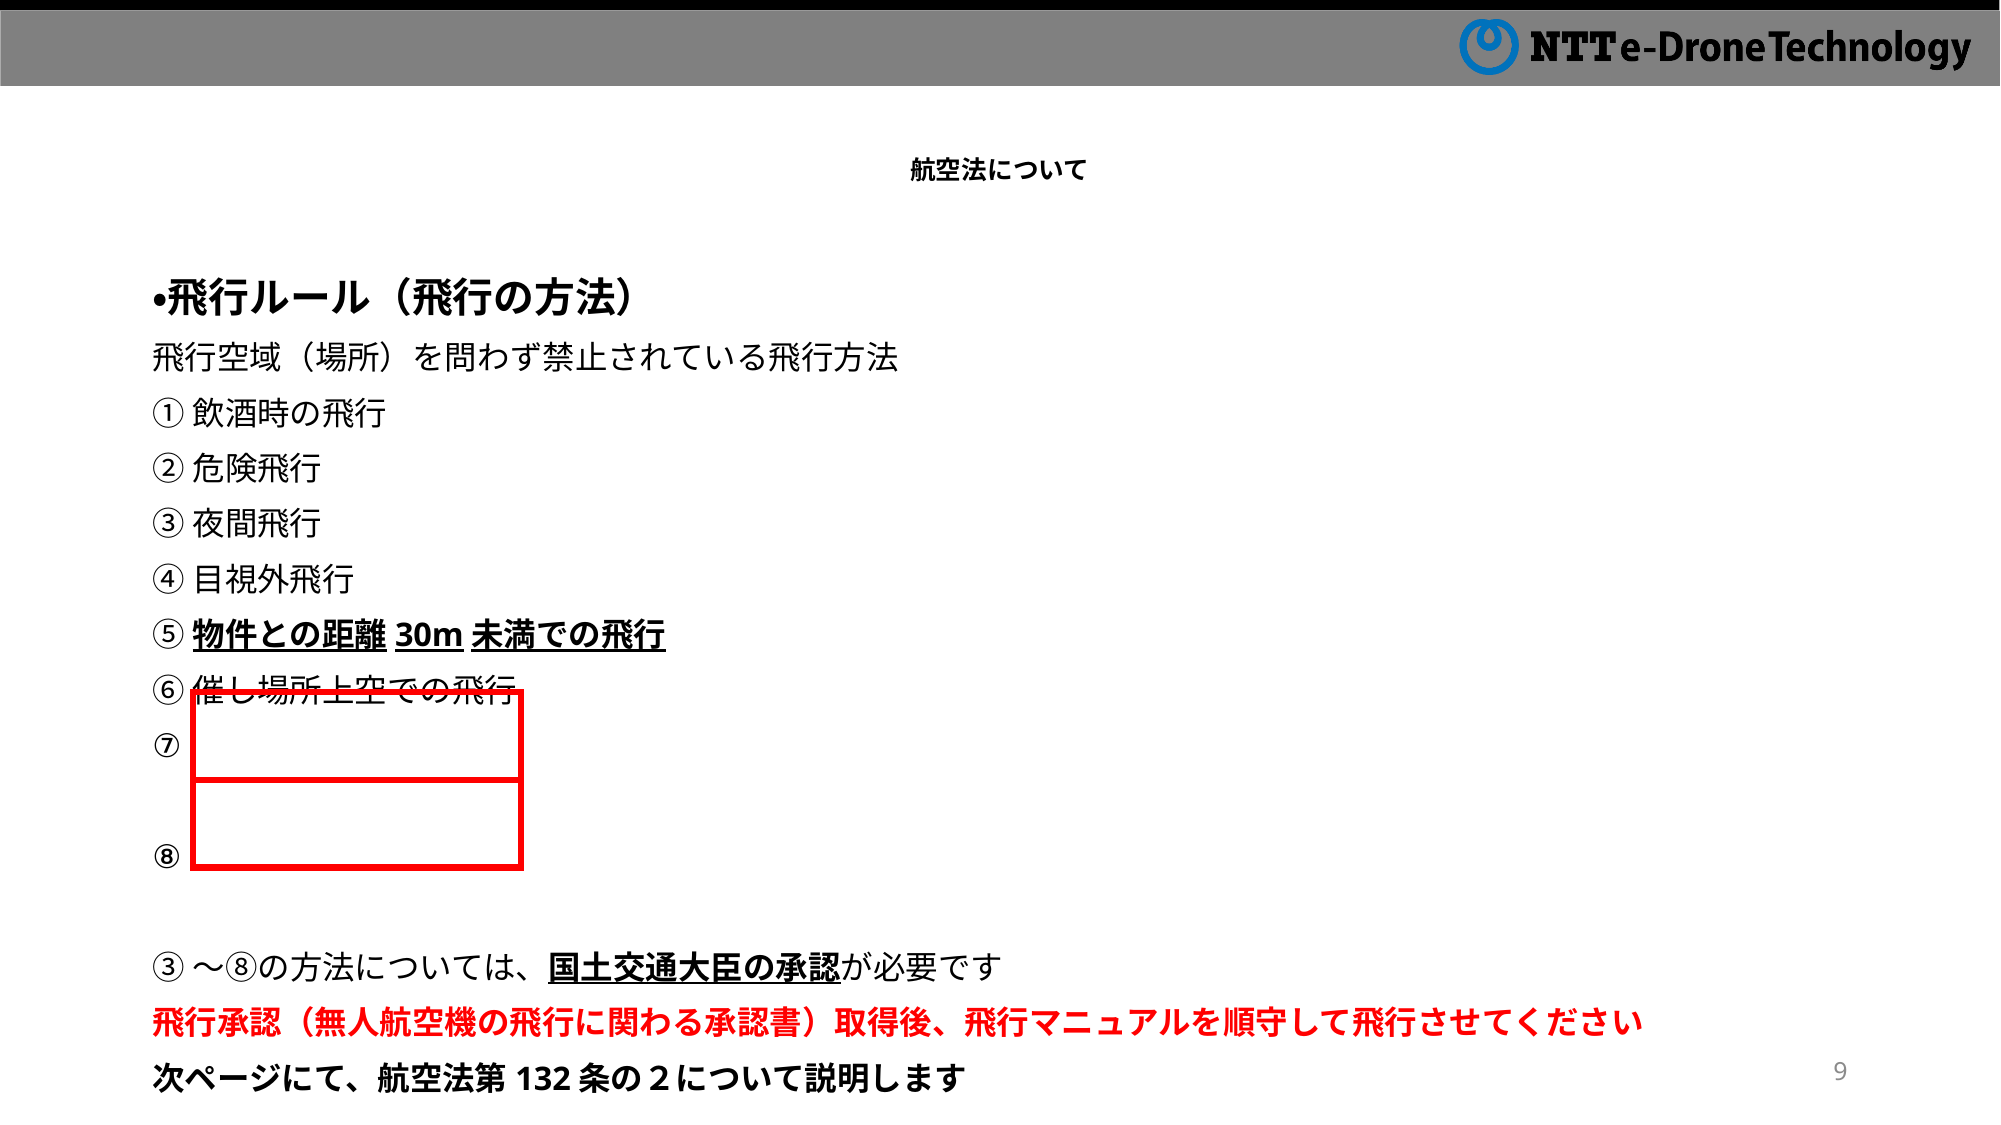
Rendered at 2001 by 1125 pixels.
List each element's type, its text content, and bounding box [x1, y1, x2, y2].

text_box [192, 779, 522, 868]
list ・飛行ルール（飛行の方法） 飛行空域（場所）を問わず禁止されている飛行方法 ①飲酒時の飛行 ②危険飛行 ③夜間飛行 ④目視外飛行 ⑤物件との距離30m未満での飛行 ⑥催し場所上空での飛行 ⑦ ⑧ ③～⑧の方法については、国土交通大臣の承認が必要です 飛行承認（無人航空機の飛行に関わる承認書）取得後、飛行マニュアルを順守して飛行させてください 次ページにて、航空法第132条の２について説明します [137, 269, 1863, 1115]
title 航空法について [137, 149, 1863, 225]
text_box [0, 0, 1430, 11]
text_box [192, 691, 522, 779]
text_box [0, 11, 1430, 87]
slide_number 9 [1412, 1042, 1863, 1103]
picture [1430, 0, 2000, 96]
